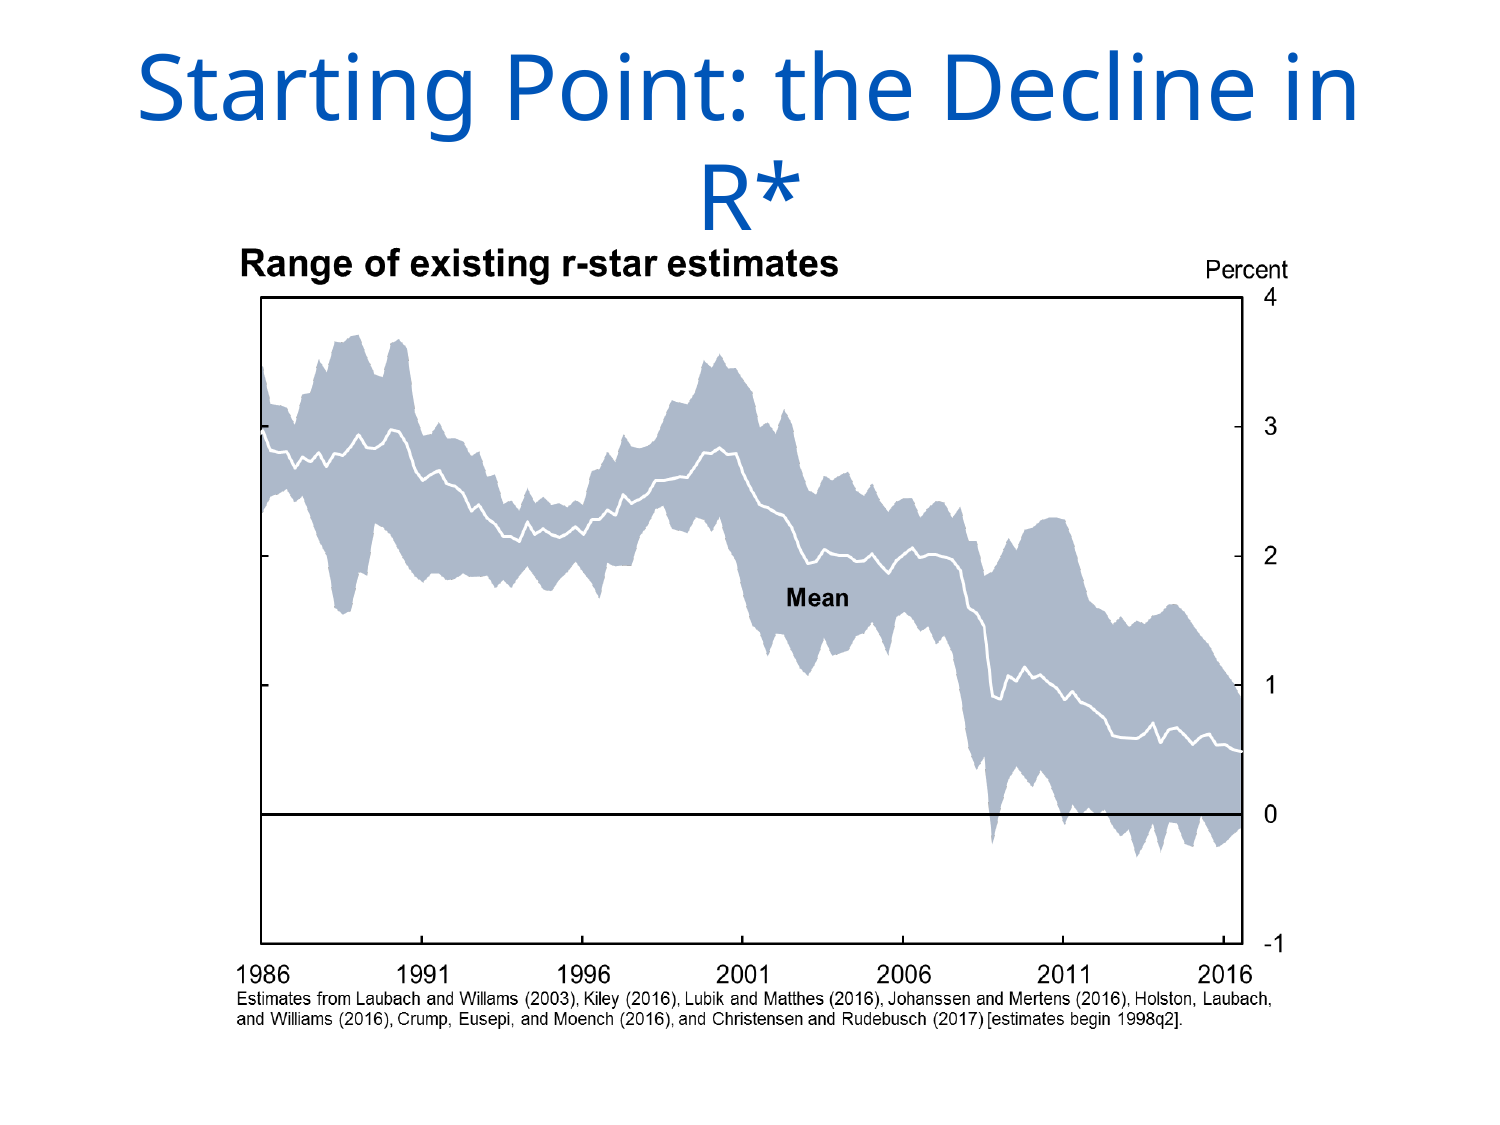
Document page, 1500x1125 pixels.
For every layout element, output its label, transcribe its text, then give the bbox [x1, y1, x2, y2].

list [224, 232, 1288, 1038]
title Starting Point: the Decline in R* [75, 45, 1425, 233]
